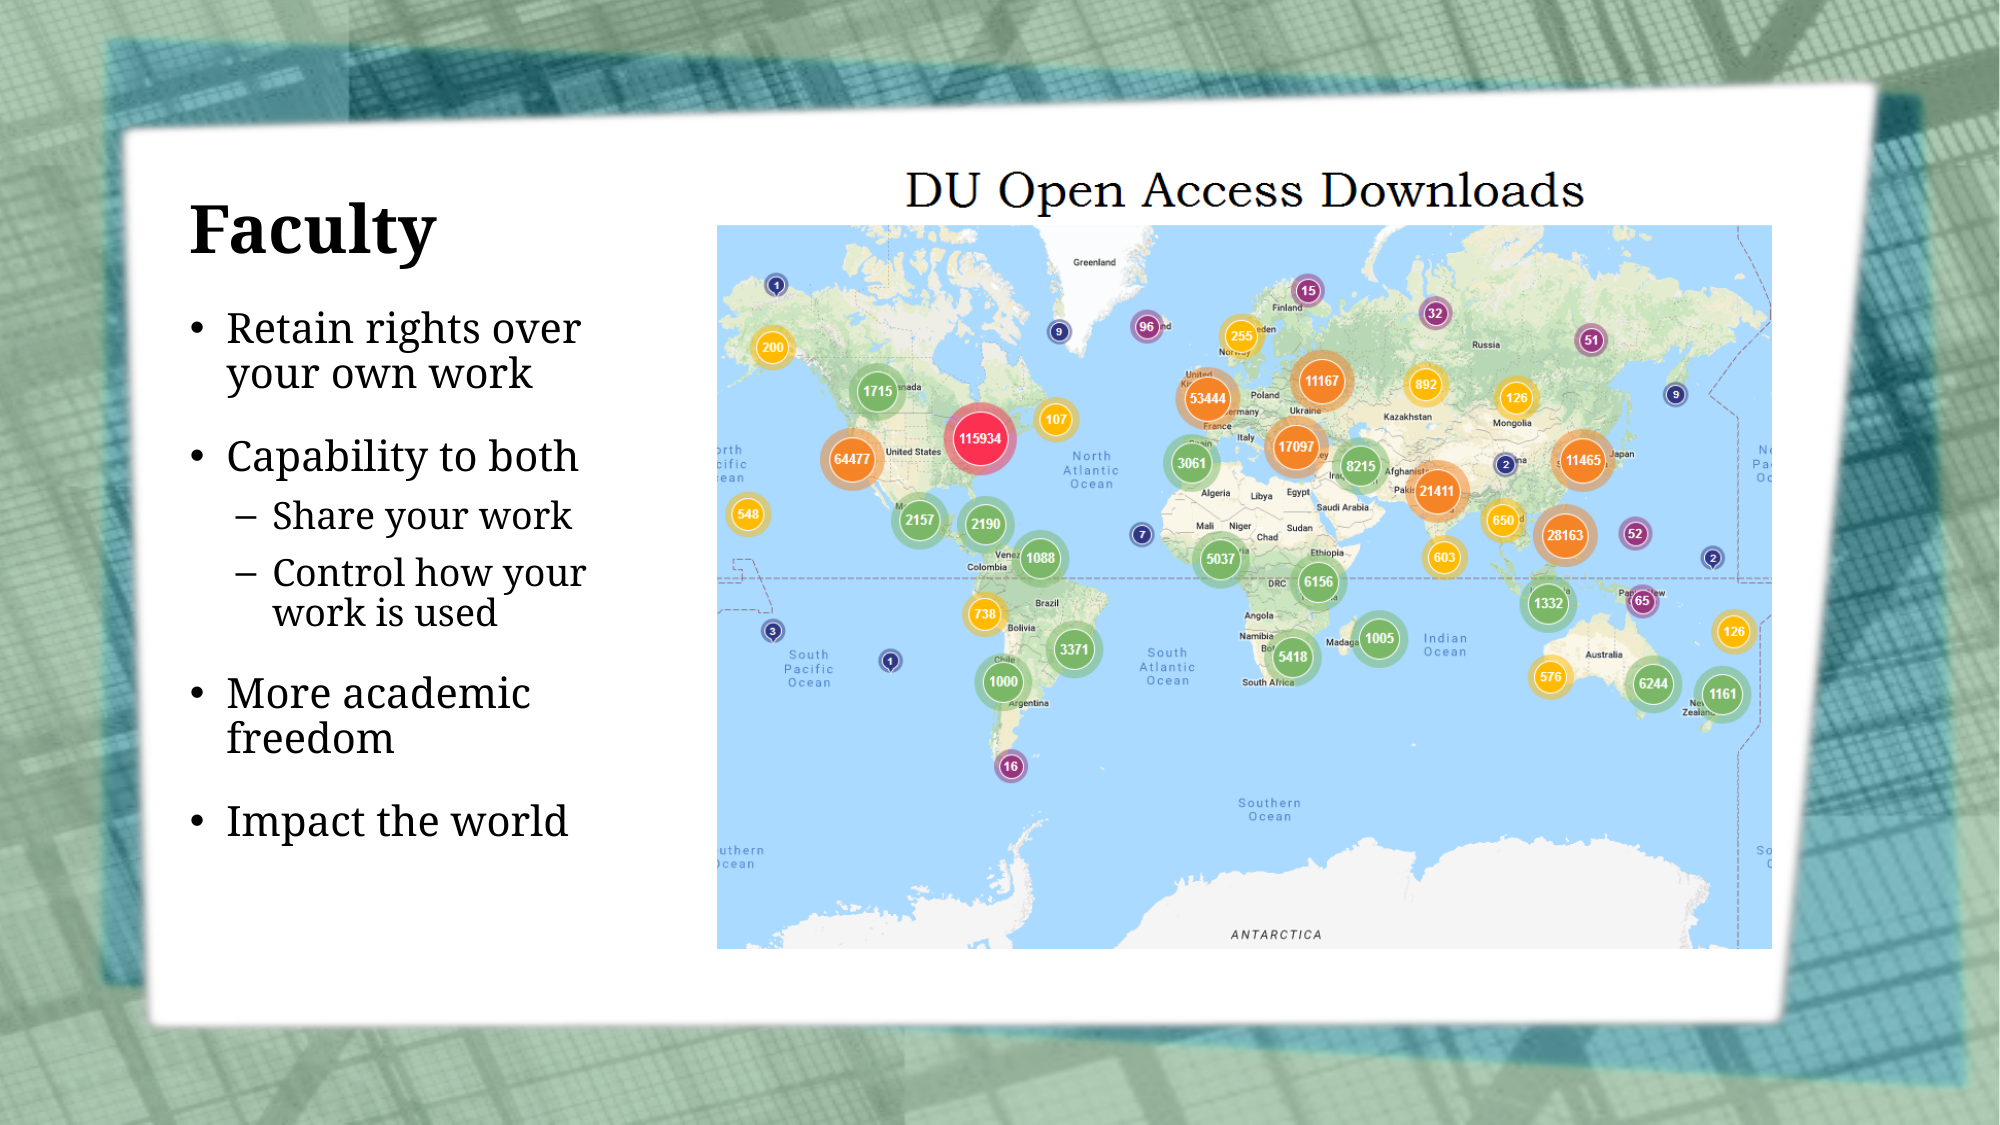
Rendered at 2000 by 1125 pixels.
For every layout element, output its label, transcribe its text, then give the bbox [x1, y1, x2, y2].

picture [0, 0, 2000, 1125]
list Retain rights over your own work Capability to both Share your work Control how your work is used More academic freedom Impact the world [174, 299, 685, 983]
title Faculty [174, 87, 1750, 275]
